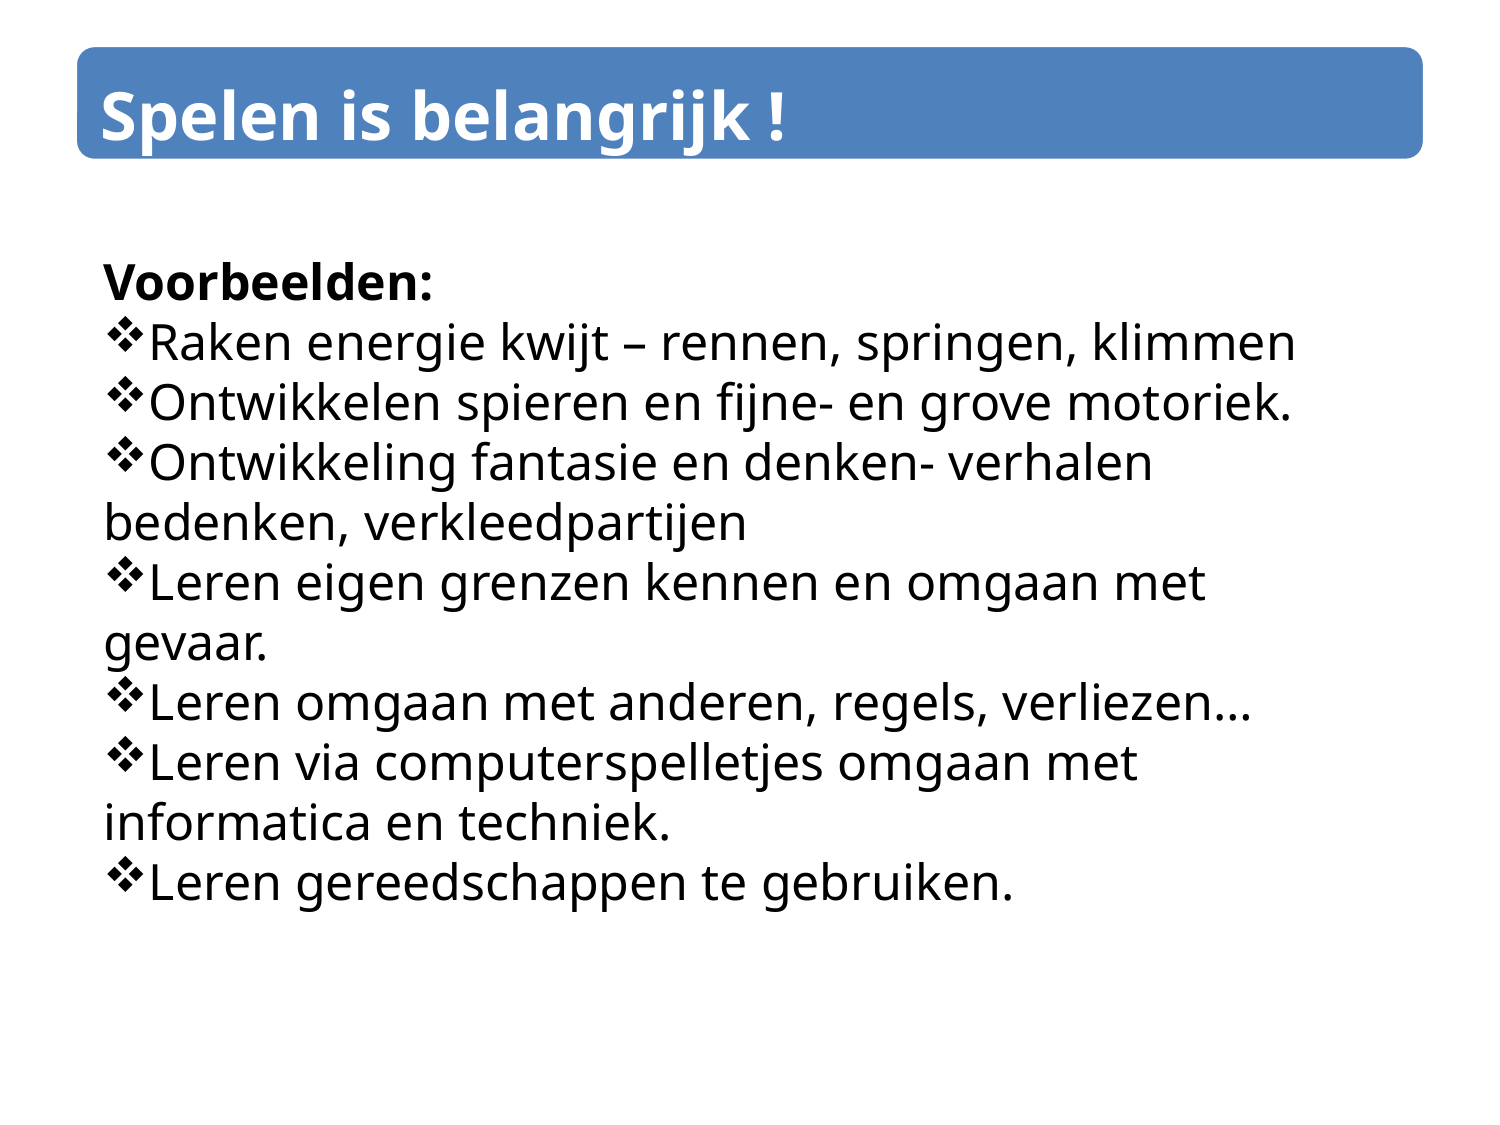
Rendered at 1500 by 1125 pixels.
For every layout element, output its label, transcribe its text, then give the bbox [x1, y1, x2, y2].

text_box Voorbeelden: Raken energie kwijt – rennen, springen, klimmen Ontwikkelen spieren en fijne- en grove motoriek. Ontwikkeling fantasie en denken- verhalen bedenken, verkleedpartijen Leren eigen grenzen kennen en omgaan met gevaar. Leren omgaan met anderen, regels, verliezen… Leren via computerspelletjes omgaan met informatica en techniek. Leren gereedschappen te gebruiken. [88, 243, 1317, 919]
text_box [74, 44, 1426, 162]
